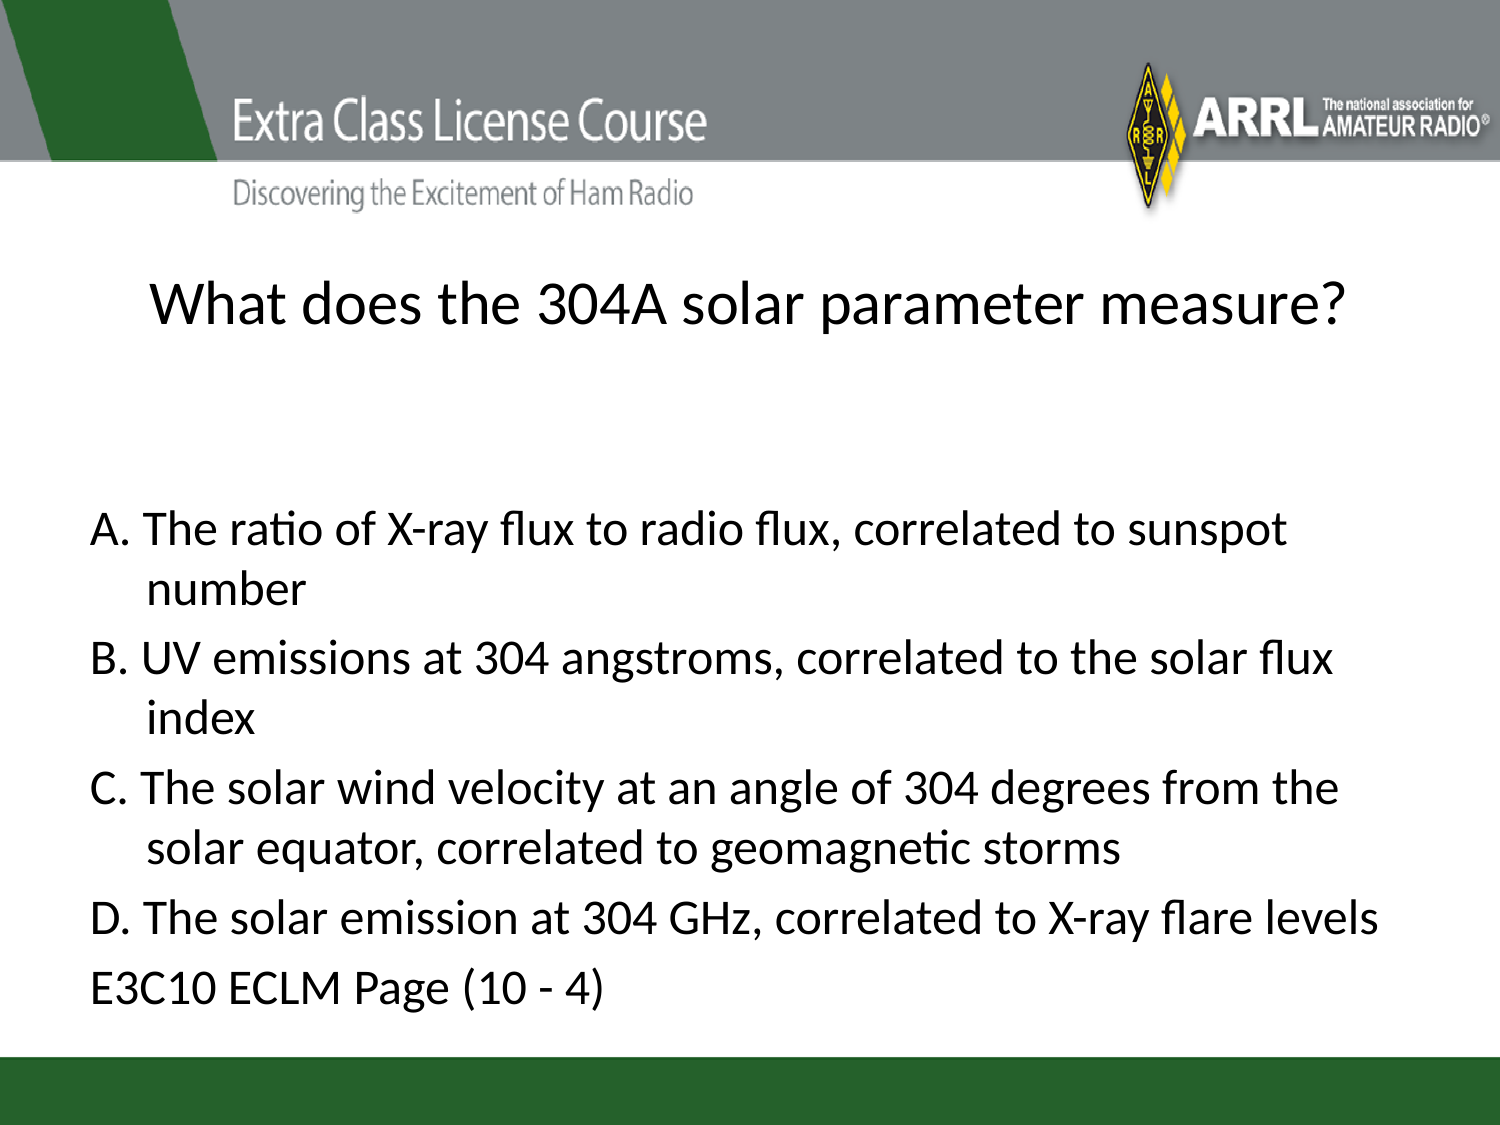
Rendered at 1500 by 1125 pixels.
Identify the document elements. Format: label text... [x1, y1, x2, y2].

picture [0, 0, 1500, 1125]
list A. The ratio of X-ray flux to radio flux, correlated to sunspot number B. UV emissions at 304 angstroms, correlated to the solar flux index C. The solar wind velocity at an angle of 304 degrees from the solar equator, correlated to geomagnetic storms D. The solar emission at 304 GHz, correlated to X-ray flare levels E3C10 ECLM Page (10 - 4) [75, 487, 1425, 1005]
title What does the 304A solar parameter measure? [75, 254, 1425, 435]
